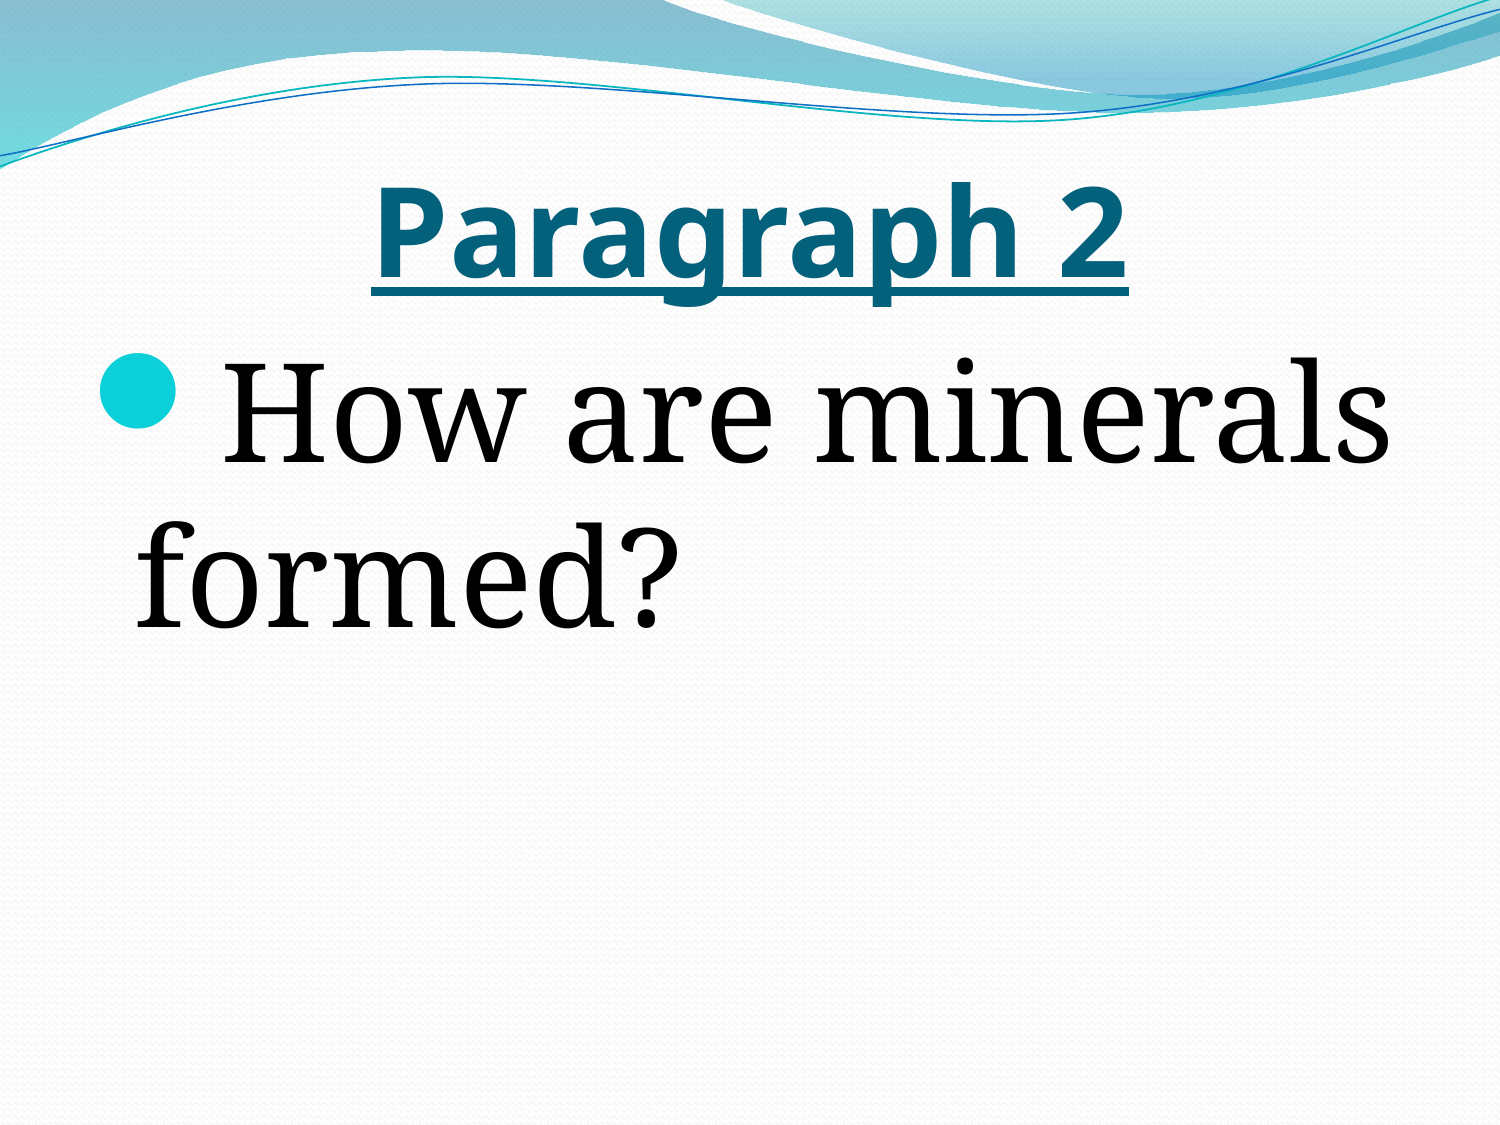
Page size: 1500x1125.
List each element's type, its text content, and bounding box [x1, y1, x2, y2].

title Paragraph 2 [75, 115, 1425, 303]
list How are minerals formed? [75, 317, 1425, 1038]
